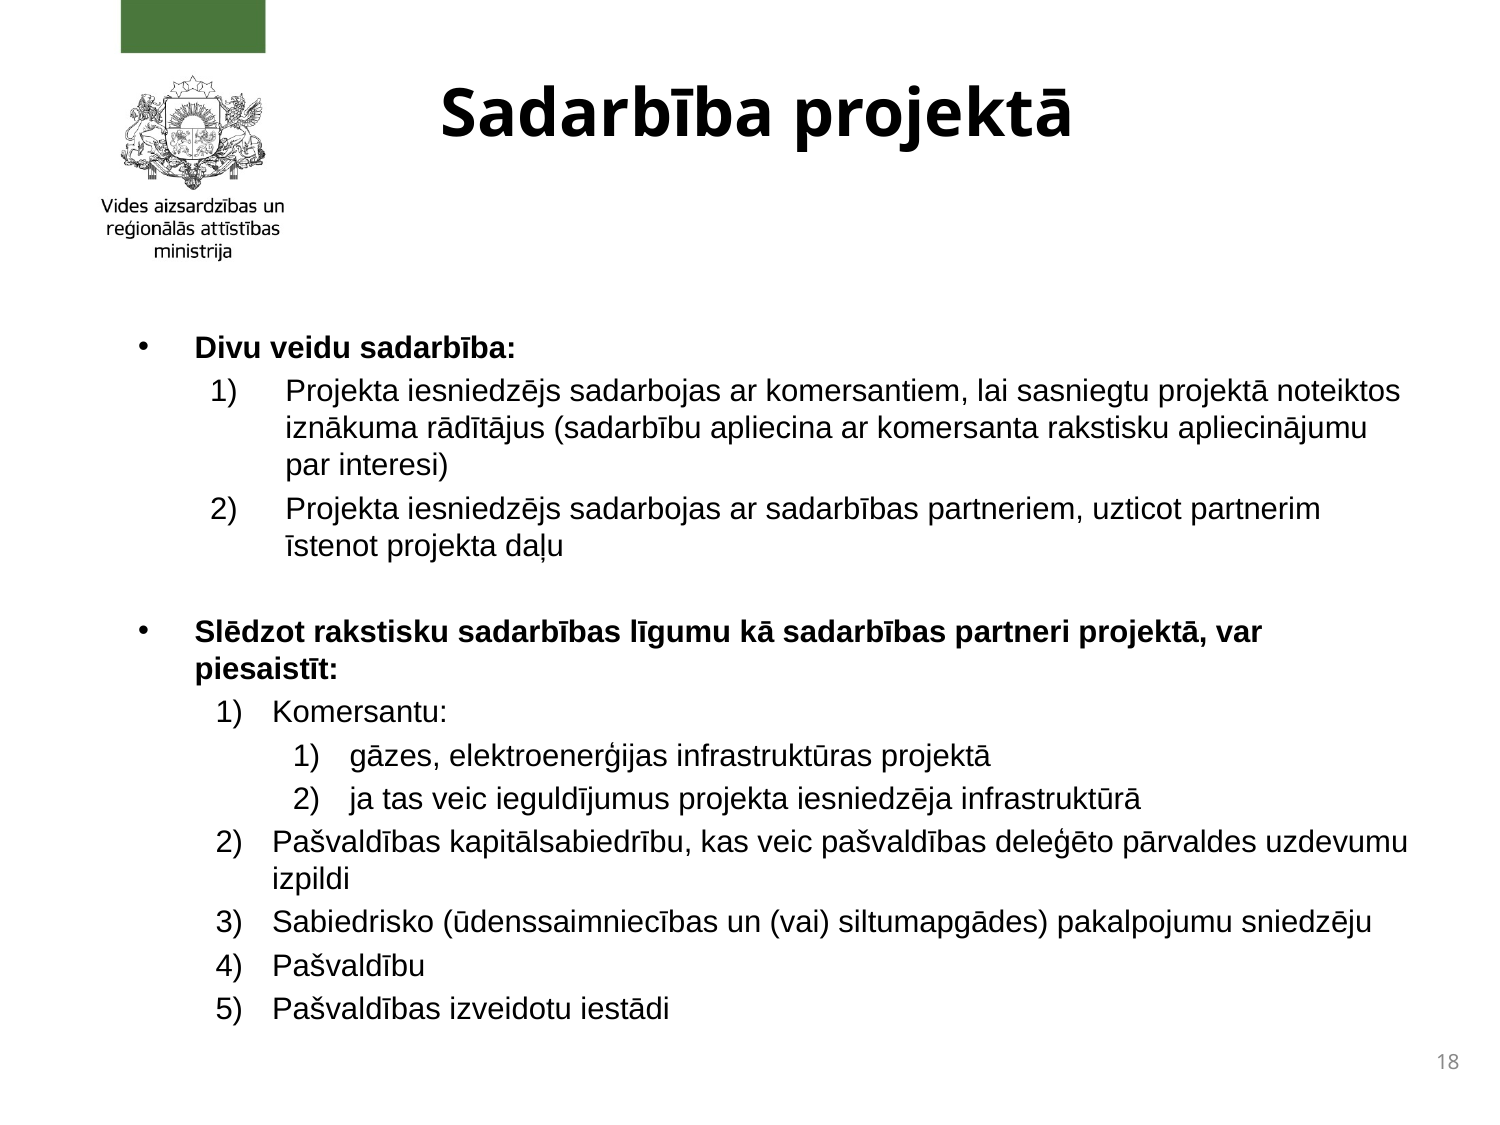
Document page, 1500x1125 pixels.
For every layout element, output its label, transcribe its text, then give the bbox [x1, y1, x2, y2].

picture [48, 0, 338, 321]
list Divu veidu sadarbība: Projekta iesniedzējs sadarbojas ar komersantiem, lai sasniegtu projektā noteiktos iznākuma rādītājus (sadarbību apliecina ar komersanta rakstisku apliecinājumu par interesi) Projekta iesniedzējs sadarbojas ar sadarbības partneriem, uzticot partnerim īstenot projekta daļu Slēdzot rakstisku sadarbības līgumu kā sadarbības partneri projektā, var piesaistīt: Komersantu: gāzes, elektroenerģijas infrastruktūras projektā ja tas veic ieguldījumus projekta iesniedzēja infrastruktūrā Pašvaldības kapitālsabiedrību, kas veic pašvaldības deleģēto pārvaldes uzdevumu izpildi Sabiedrisko (ūdenssaimniecības un (vai) siltumapgādes) pakalpojumu sniedzēju Pašvaldību Pašvaldības izveidotu iestādi [122, 319, 1426, 1038]
title Sadarbība projektā [424, 62, 1426, 233]
slide_number 18 [1400, 1037, 1475, 1088]
